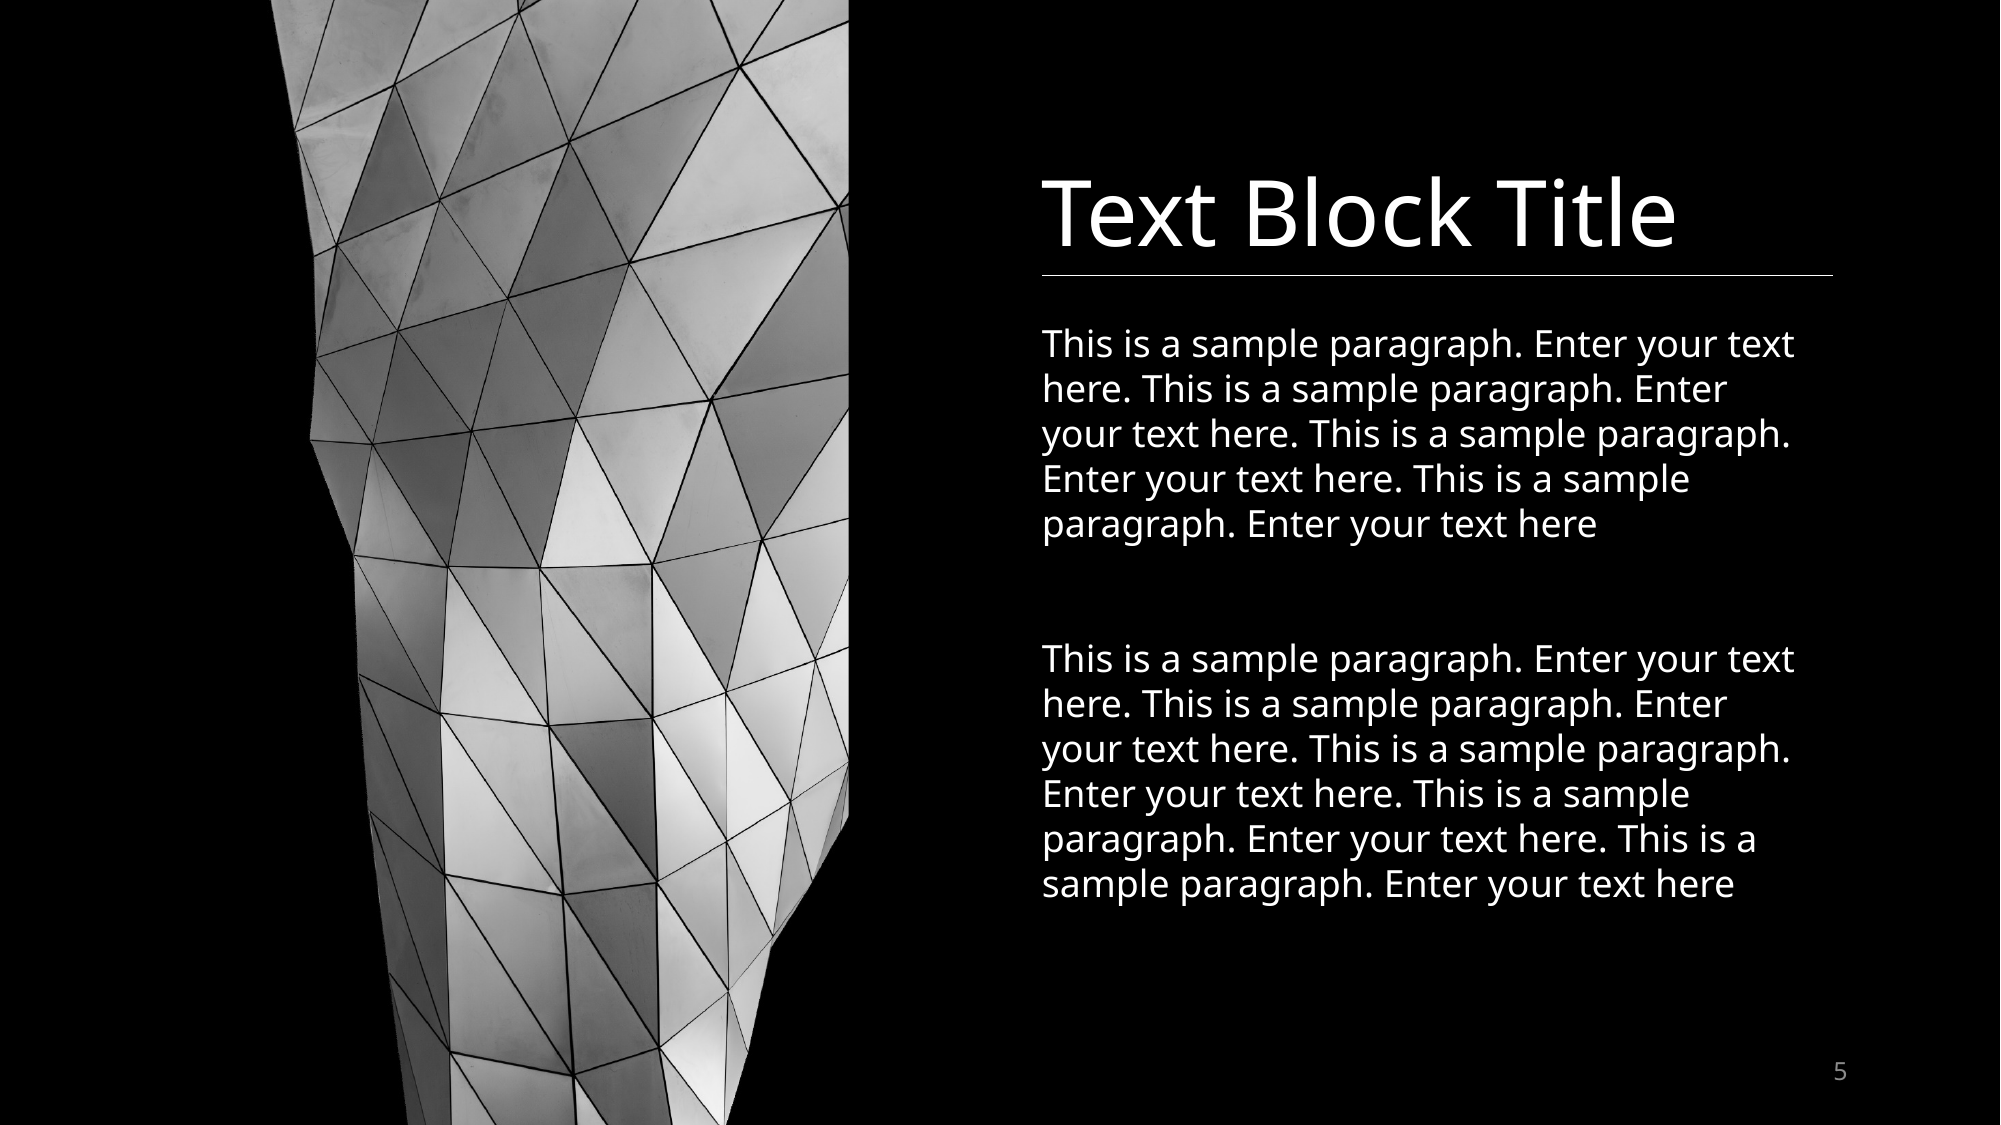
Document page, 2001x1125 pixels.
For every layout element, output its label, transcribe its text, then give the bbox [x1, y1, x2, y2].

text_box Text Block Title [1026, 152, 1856, 266]
picture [0, 0, 849, 1125]
text_box This is a sample paragraph. Enter your text here. This is a sample paragraph. Enter your text here. This is a sample paragraph. Enter your text here. This is a sample paragraph. Enter your text here This is a sample paragraph. Enter your text here. This is a sample paragraph. Enter your text here. This is a sample paragraph. Enter your text here. This is a sample paragraph. Enter your text here. This is a sample paragraph. Enter your text here [1027, 312, 1834, 913]
slide_number 5 [1412, 1042, 1863, 1103]
